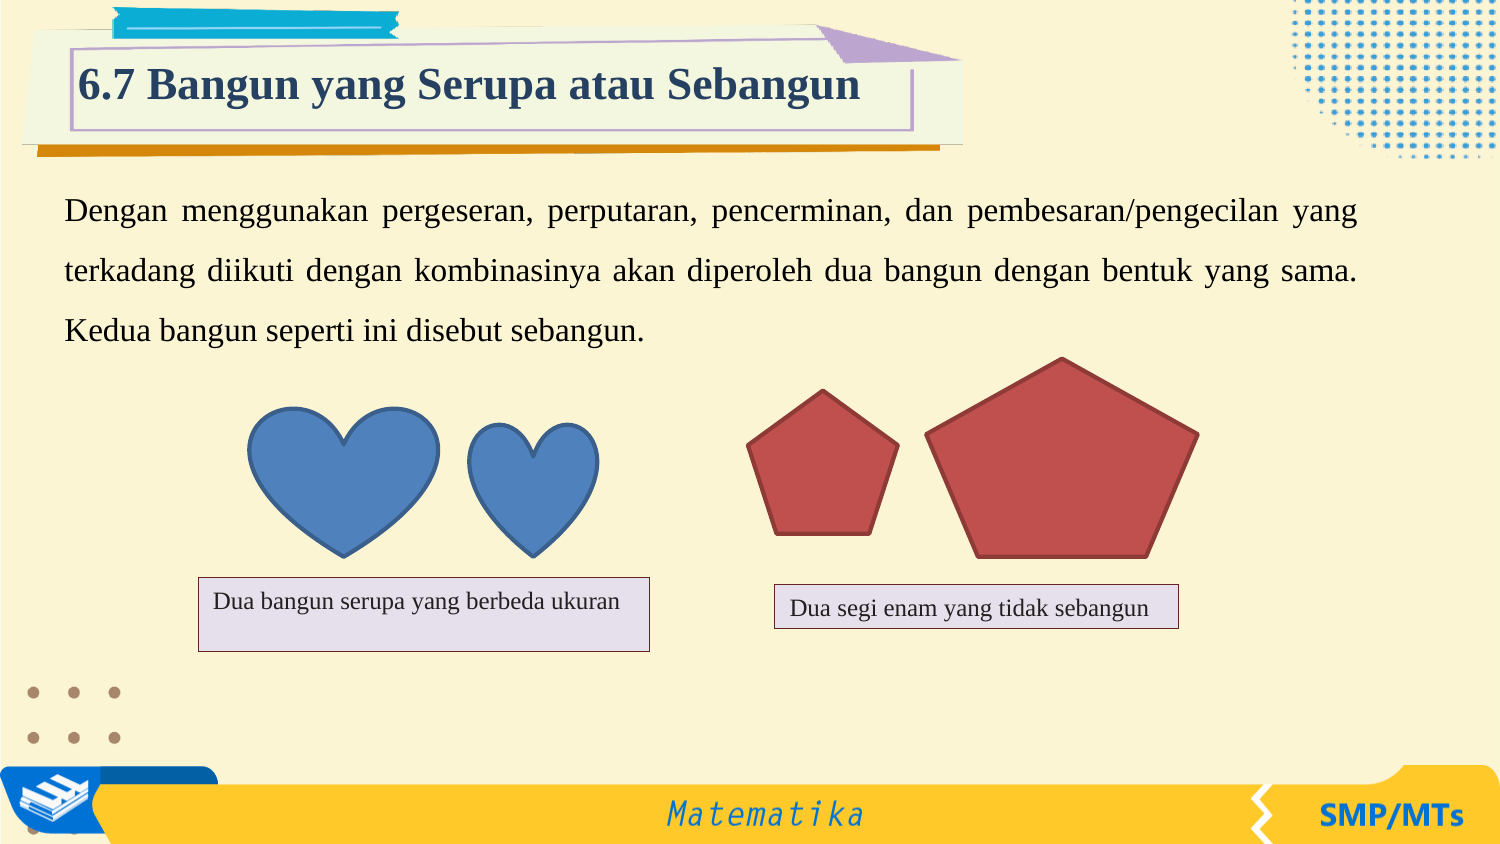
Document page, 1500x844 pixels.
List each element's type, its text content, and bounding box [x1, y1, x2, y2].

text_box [249, 406, 598, 557]
picture [0, 0, 1500, 844]
text_box Dua bangun serupa yang berbeda ukuran [198, 577, 650, 652]
text_box Dengan menggunakan pergeseran, perputaran, pencerminan, dan pembesaran/pengecilan yang terkadang diikuti dengan kombinasinya akan diperoleh dua bangun dengan bentuk yang sama. Kedua bangun seperti ini disebut sebangun. [49, 161, 1375, 356]
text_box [747, 358, 1199, 558]
text_box Dua segi enam yang tidak sebangun [774, 584, 1179, 629]
